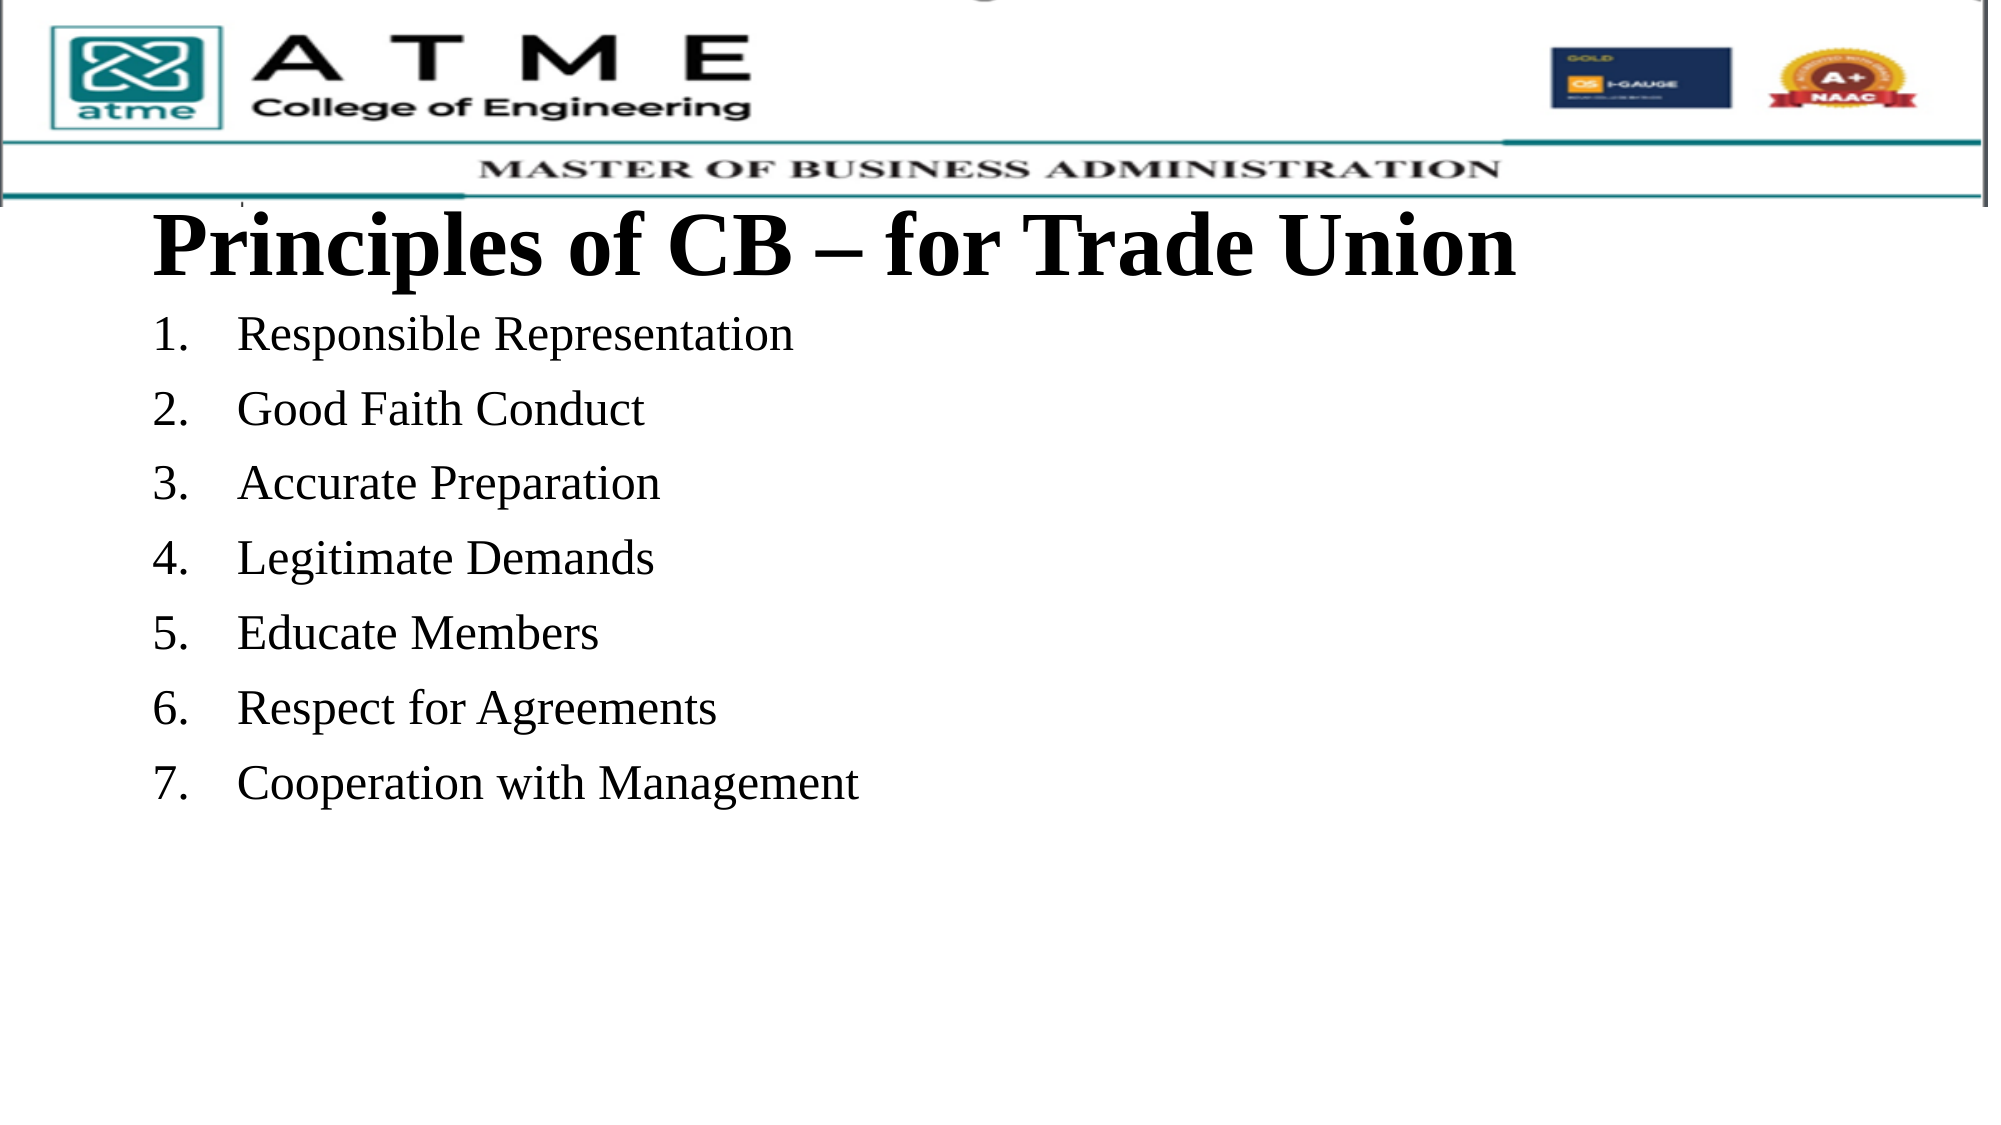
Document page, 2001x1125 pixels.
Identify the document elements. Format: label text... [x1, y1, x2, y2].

title Principles of CB – for Trade Union [137, 137, 1863, 299]
picture [0, 0, 1988, 207]
list Responsible Representation Good Faith Conduct Accurate Preparation Legitimate Demands Educate Members Respect for Agreements Cooperation with Management [137, 299, 1863, 1014]
